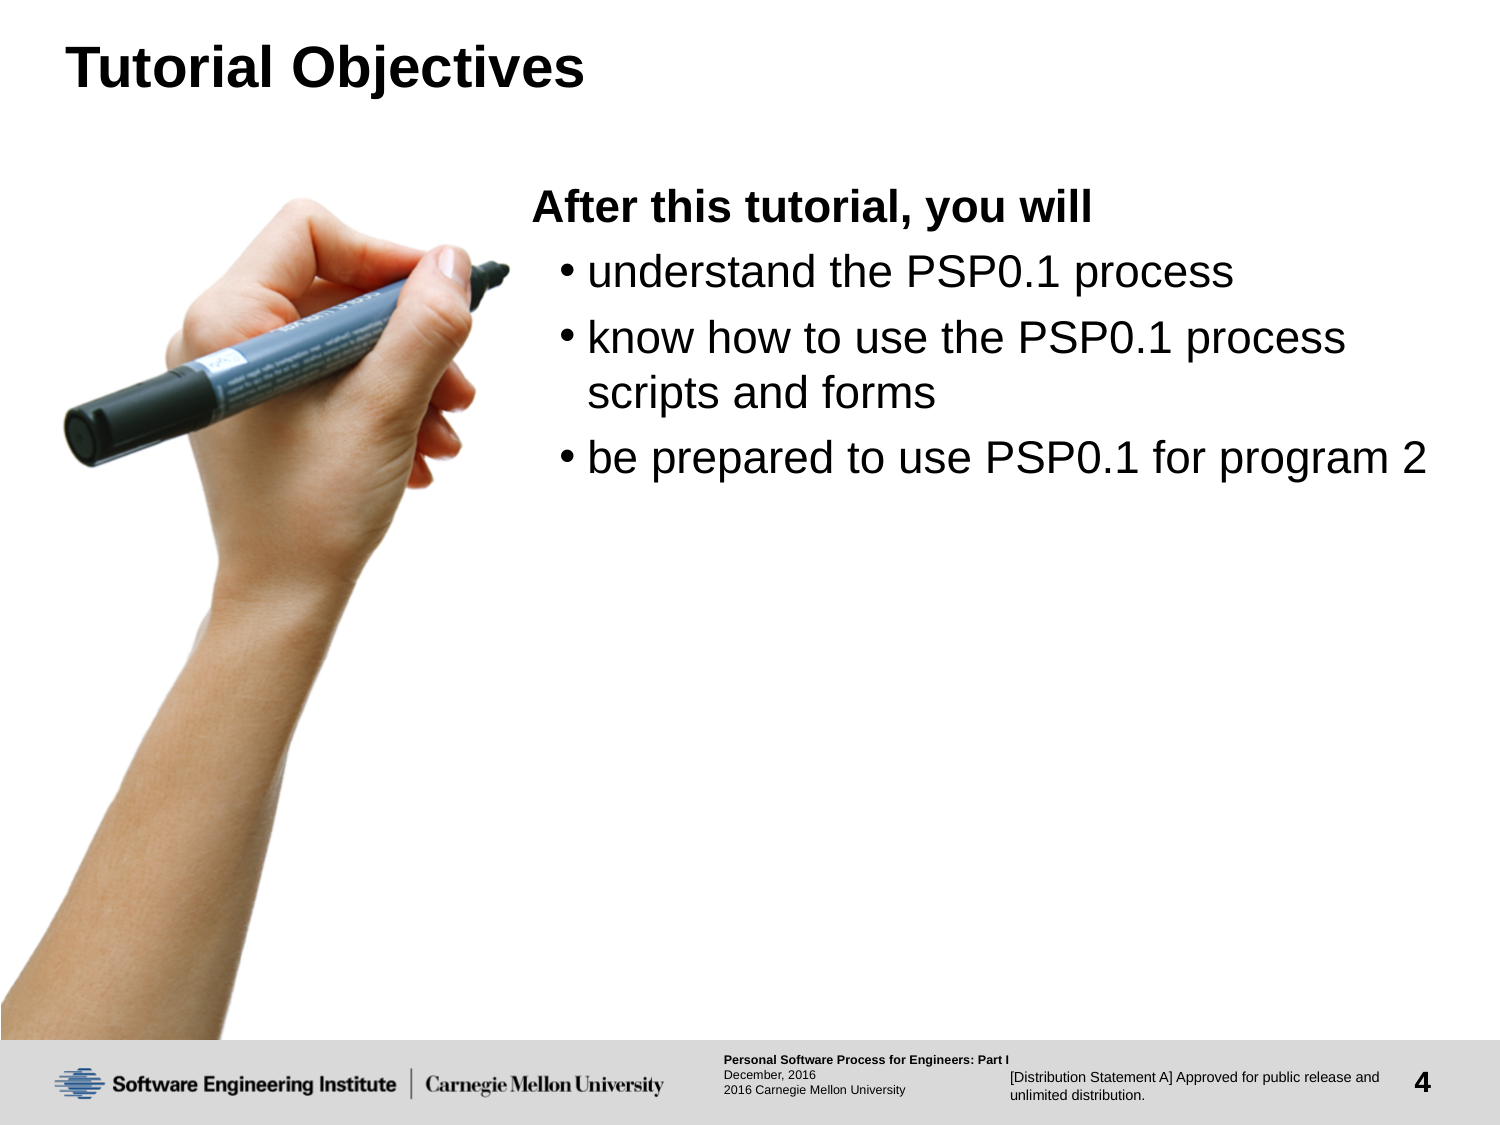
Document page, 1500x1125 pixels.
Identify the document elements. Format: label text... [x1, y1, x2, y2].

title Tutorial Objectives [65, 37, 1313, 148]
list After this tutorial, you will understand the PSP0.1 process know how to use the PSP0.1 process scripts and forms be prepared to use PSP0.1 for program 2 [531, 176, 1432, 1000]
picture [46, 1061, 673, 1104]
picture [1, 180, 532, 1040]
